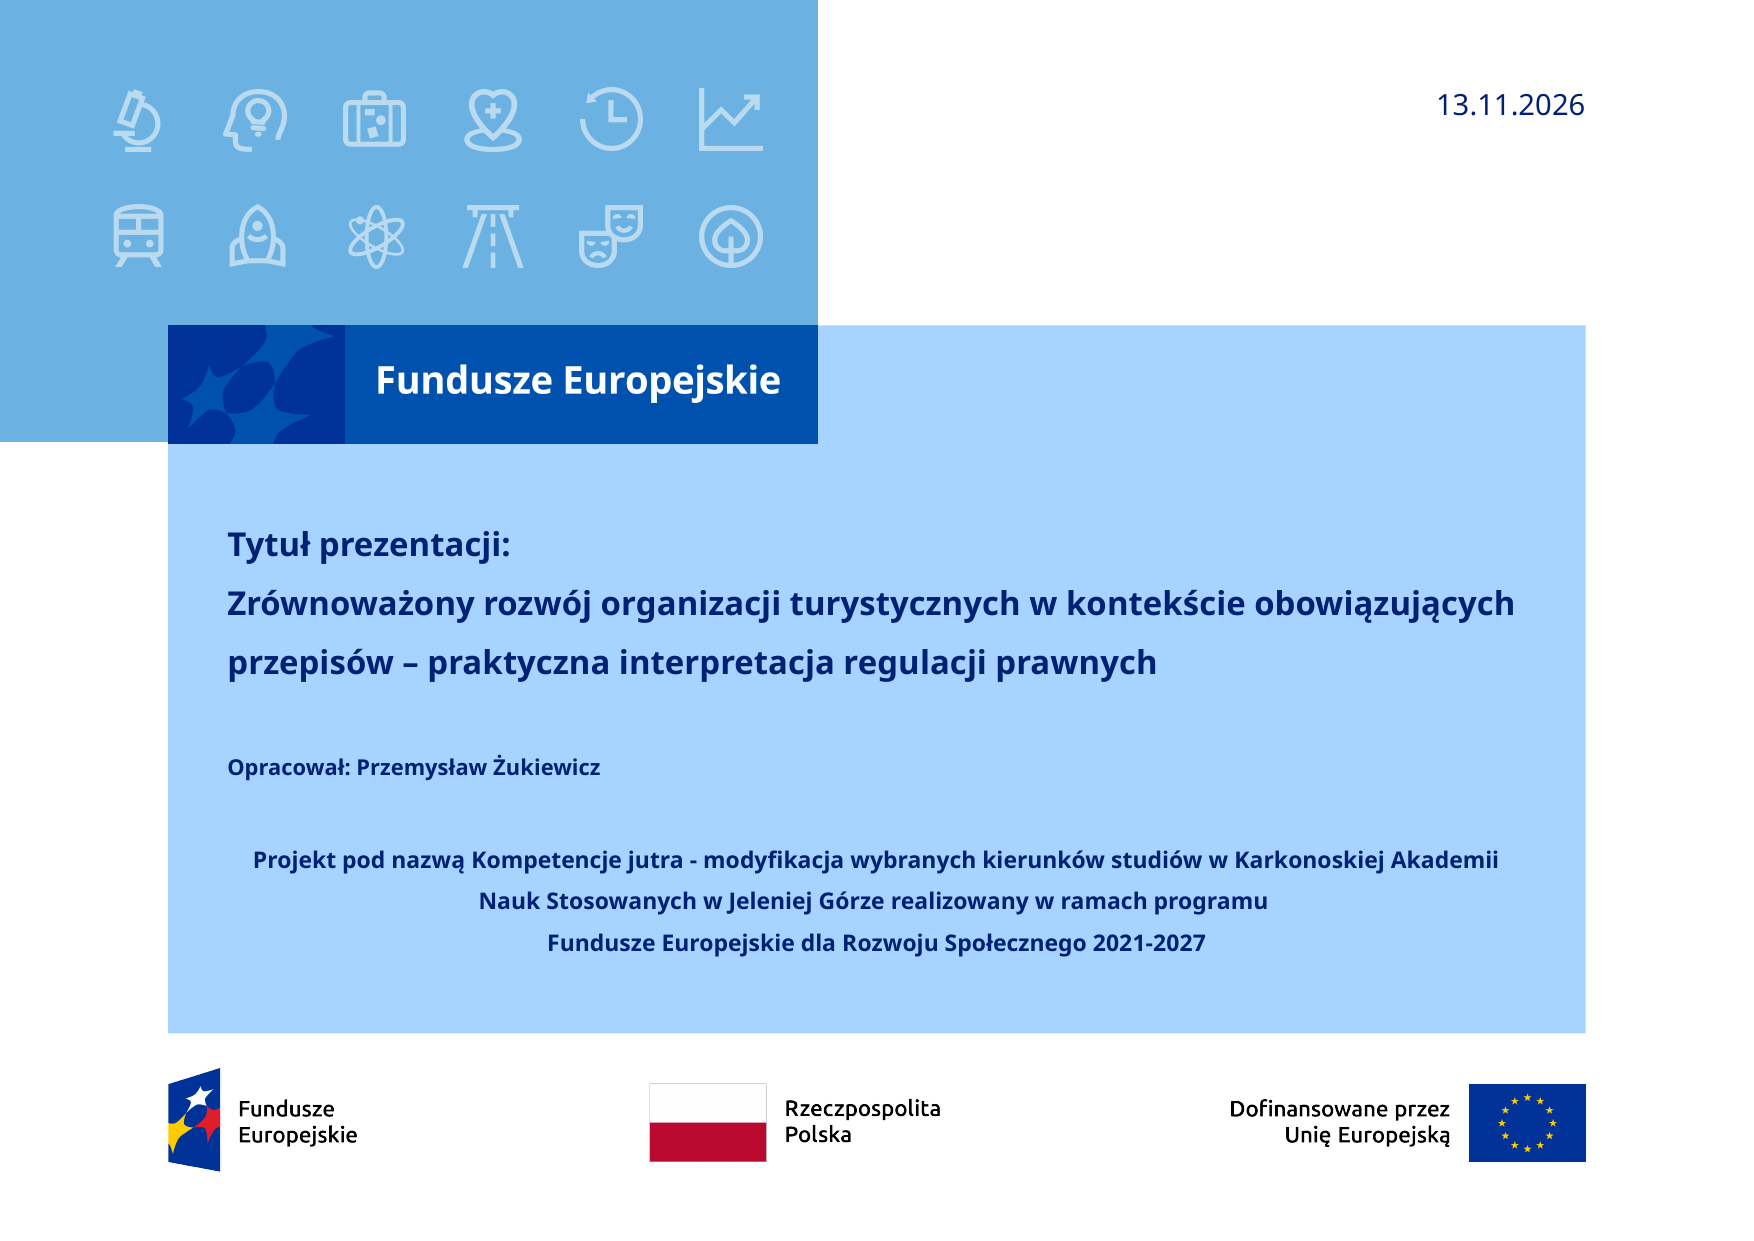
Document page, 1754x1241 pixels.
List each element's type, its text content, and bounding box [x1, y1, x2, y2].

picture [610, 1044, 979, 1201]
picture [129, 1045, 396, 1201]
picture [168, 325, 818, 444]
picture [1192, 1045, 1625, 1201]
title Tytuł prezentacji: Zrównoważony rozwój organizacji turystycznych w kontekście obowiązujących przepisów – praktyczna interpretacja regulacji prawnych Opracował: Przemysław Żukiewicz [227, 503, 1527, 786]
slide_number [1290, 88, 1586, 146]
subtitle Projekt pod nazwą Kompetencje jutra - modyfikacja wybranych kierunków studiów w Karkonoskiej Akademii Nauk Stosowanych w Jeleniej Górze realizowany w ramach programu Fundusze Europejskie dla Rozwoju Społecznego 2021-2027 [227, 797, 1527, 975]
